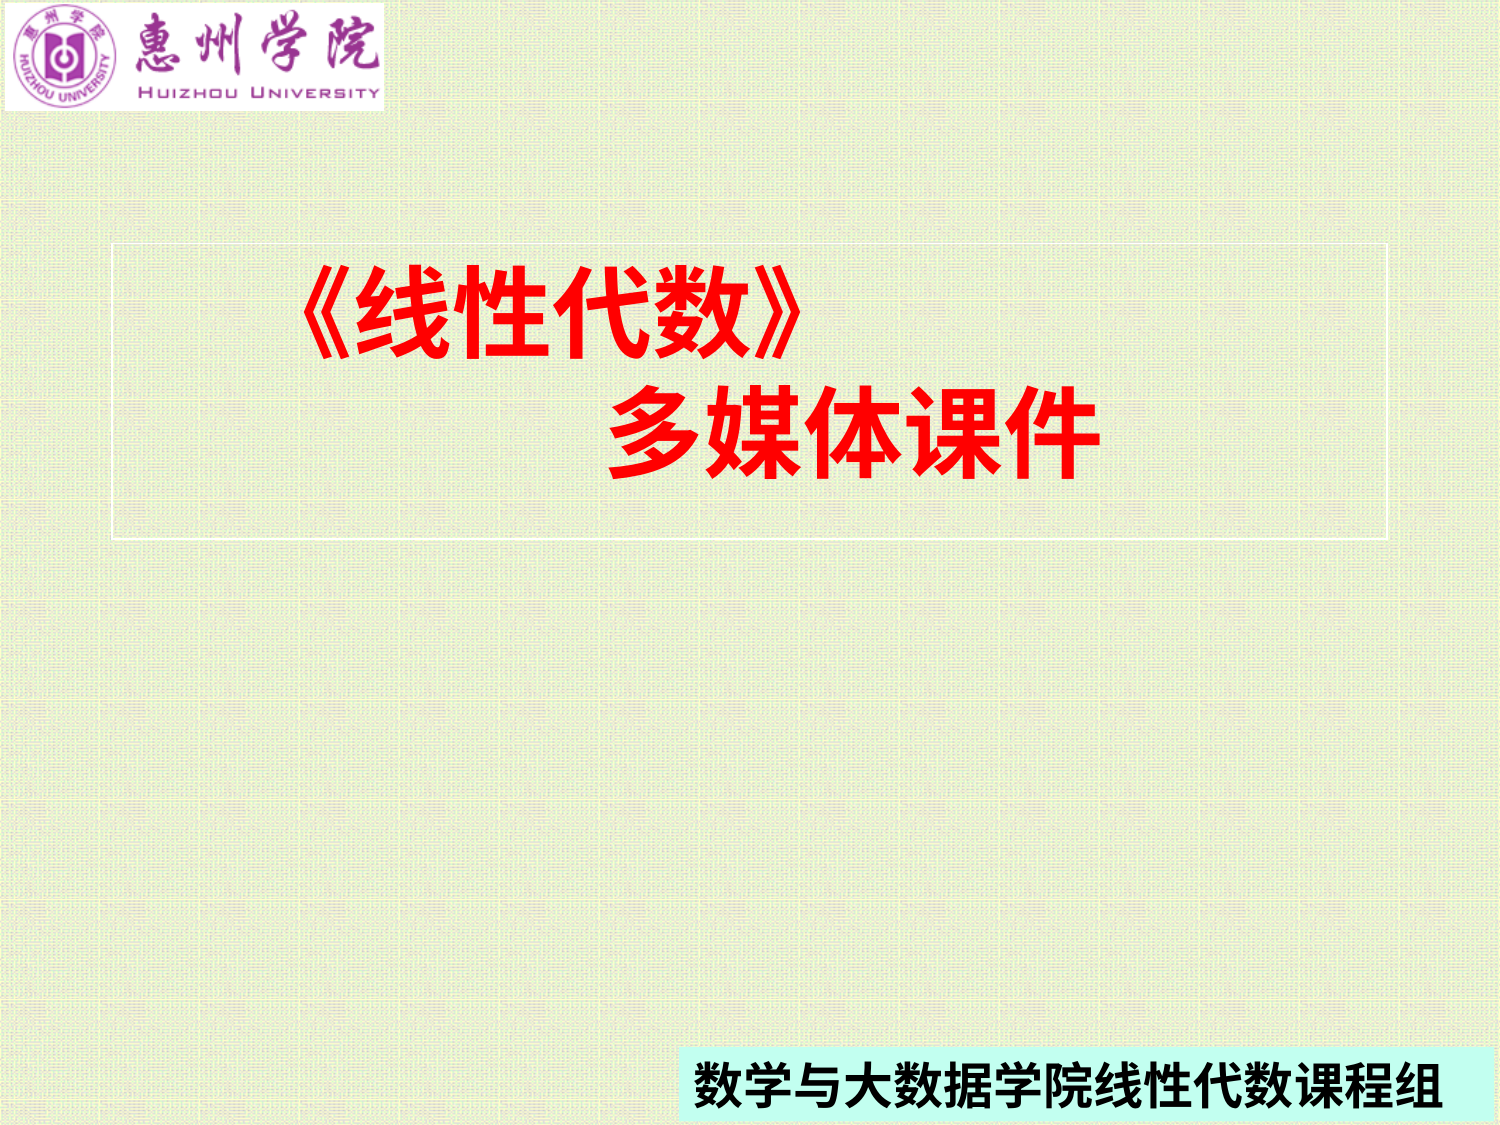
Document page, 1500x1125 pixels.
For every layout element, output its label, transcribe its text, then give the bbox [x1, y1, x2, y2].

title 《线性代数》 多媒体课件 [111, 243, 1387, 539]
picture [0, 0, 1500, 1125]
